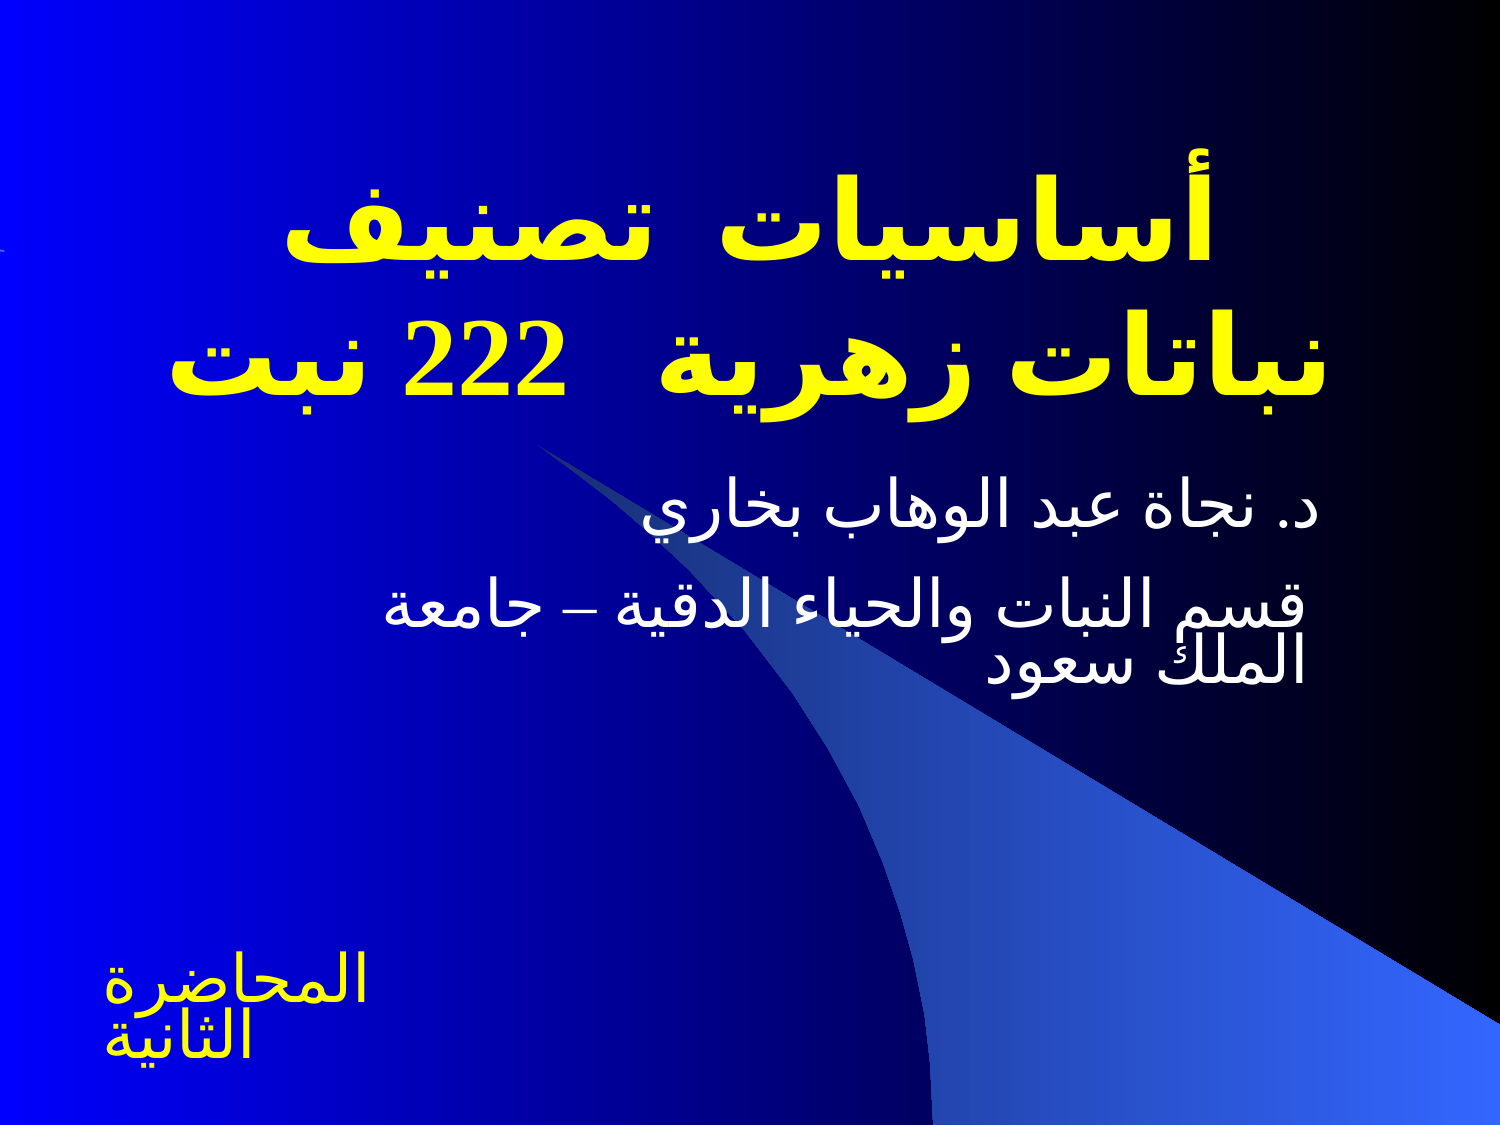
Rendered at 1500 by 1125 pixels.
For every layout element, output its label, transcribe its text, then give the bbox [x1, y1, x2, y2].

subtitle د. نجاة عبد الوهاب بخاري [412, 474, 1338, 551]
title أساسيات تصنيف نباتات زهرية 222 نبت [124, 112, 1376, 426]
text_box قسم النبات والحياء الدقية – جامعة الملك سعود [274, 574, 1325, 650]
text_box المحاضرة الثانية [87, 949, 513, 1025]
